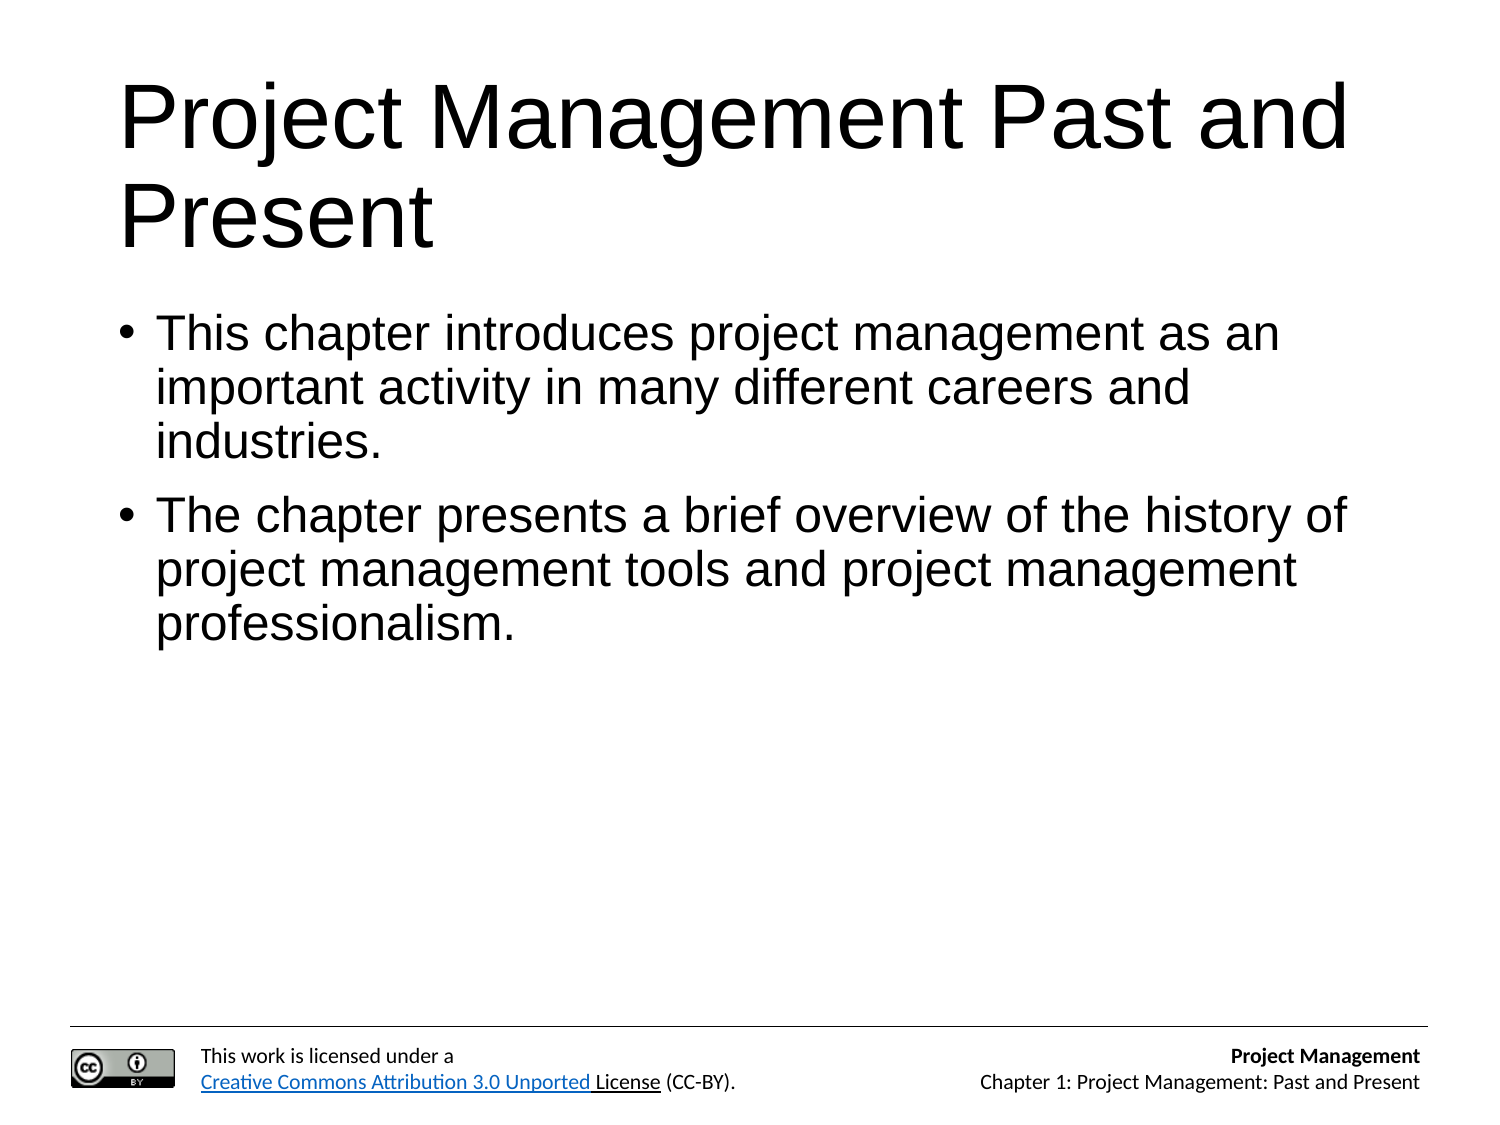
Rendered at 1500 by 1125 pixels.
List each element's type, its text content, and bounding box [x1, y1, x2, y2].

list This chapter introduces project management as an important activity in many different careers and industries. The chapter presents a brief overview of the history of project management tools and project management professionalism. [103, 299, 1397, 1014]
title Project Management Past and Present [103, 59, 1397, 278]
picture [71, 1049, 175, 1088]
